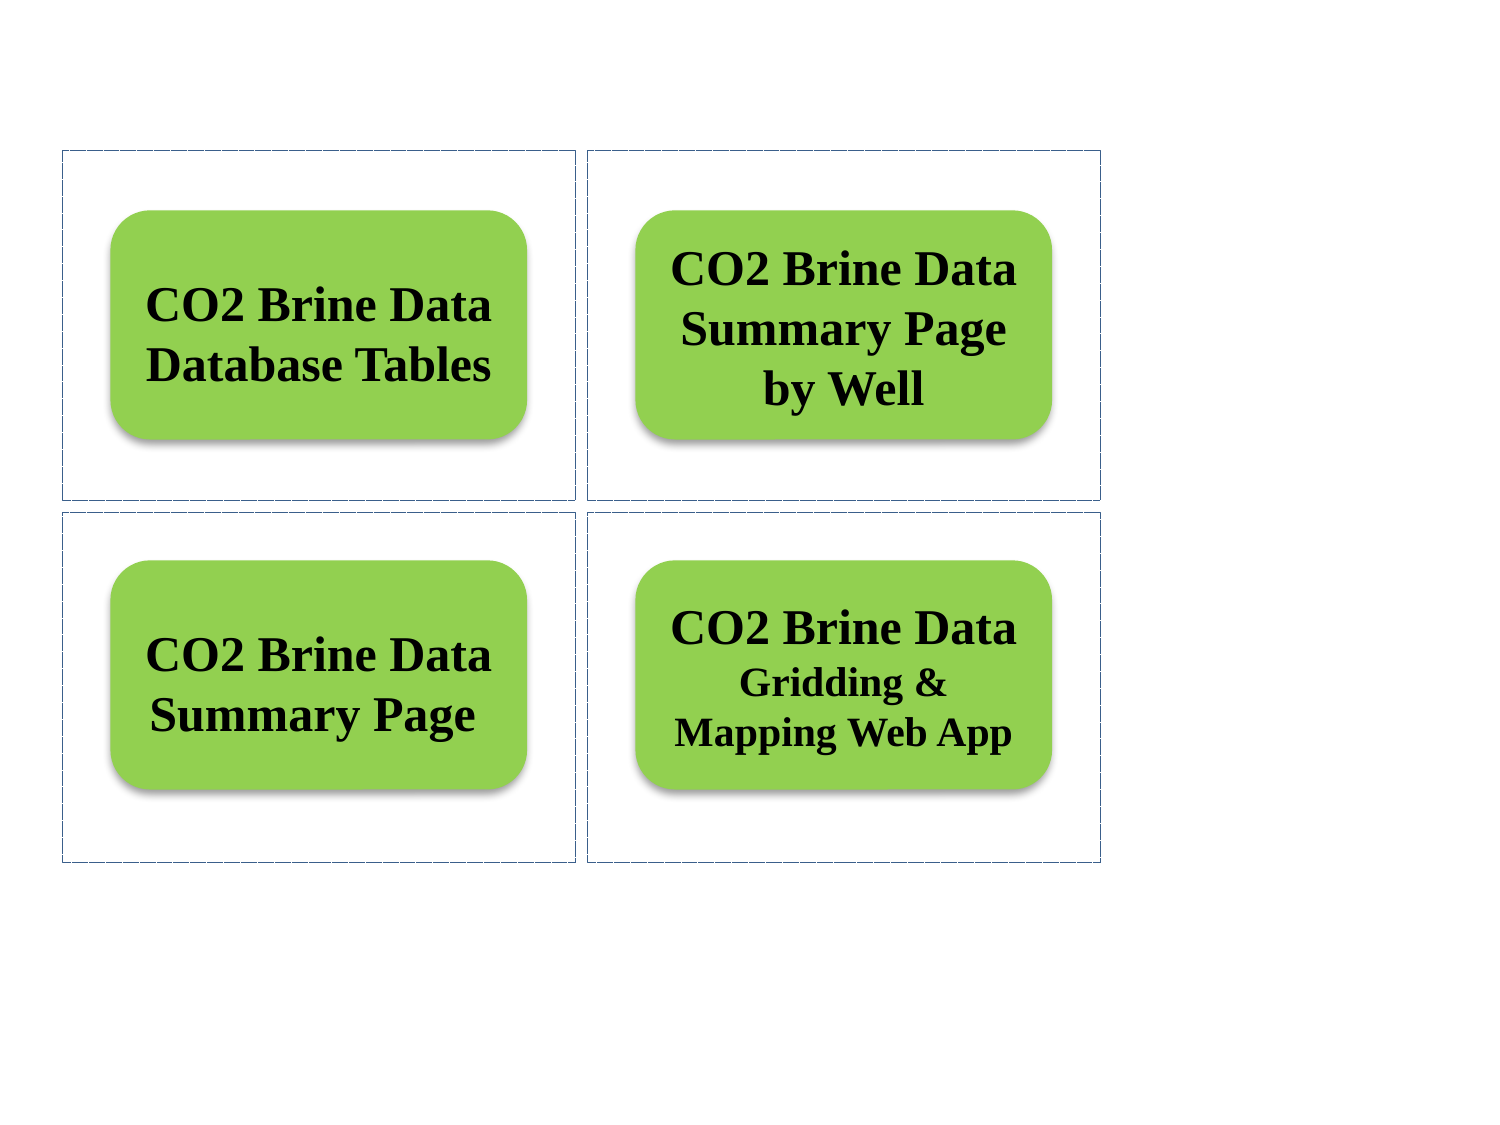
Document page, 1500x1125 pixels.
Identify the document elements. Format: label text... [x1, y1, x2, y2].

text_box [585, 510, 1102, 865]
text_box [637, 560, 1053, 790]
text_box CO2 Brine Data Gridding & Mapping Web App [637, 587, 1050, 763]
text_box CO2 Brine Data Database Tables [112, 263, 525, 399]
text_box [585, 148, 1102, 502]
text_box [60, 148, 577, 502]
text_box [60, 510, 577, 865]
text_box [110, 210, 528, 440]
